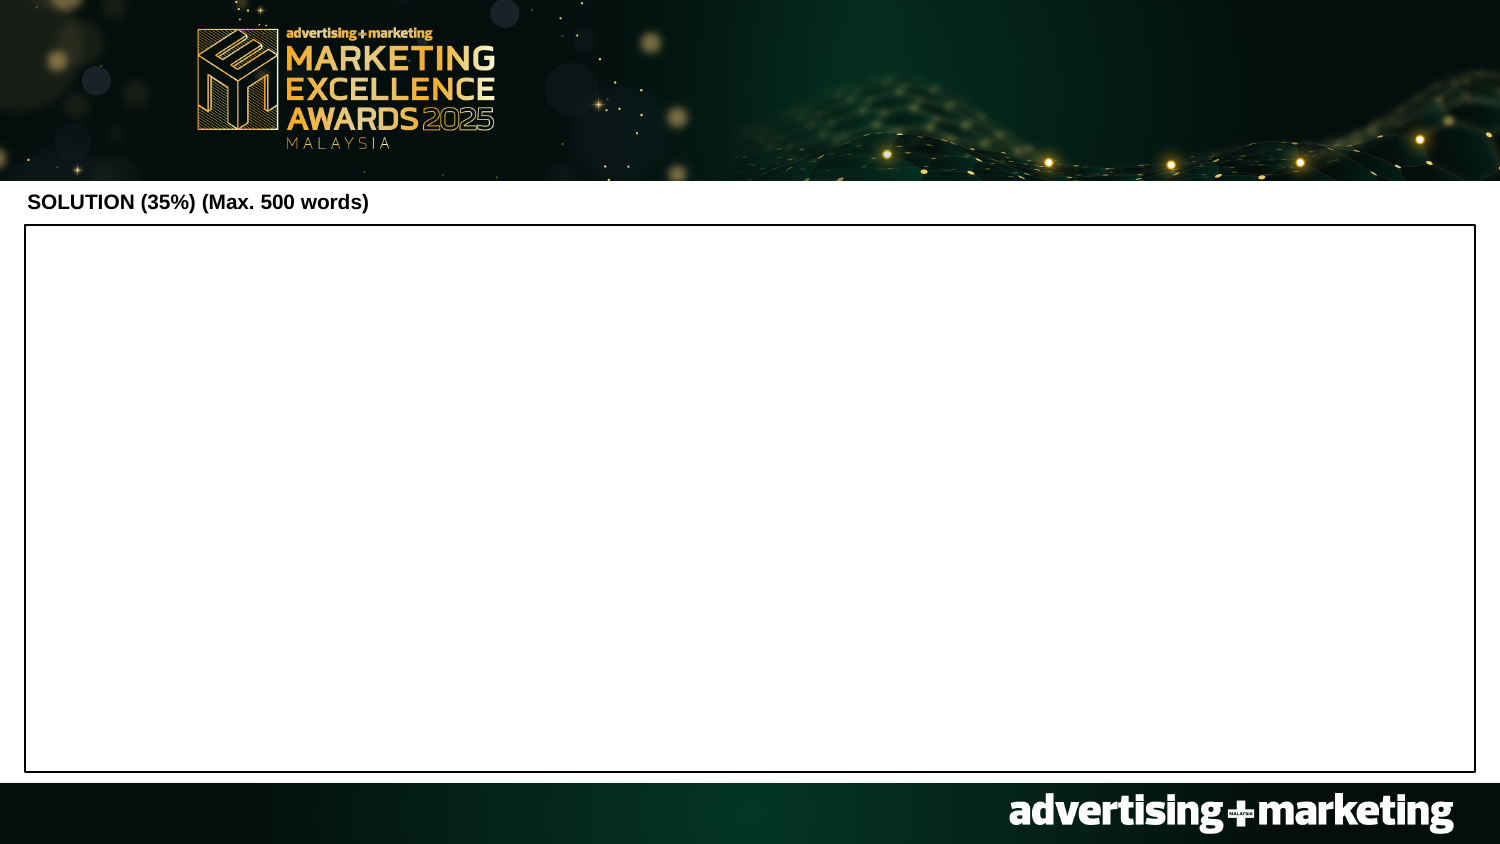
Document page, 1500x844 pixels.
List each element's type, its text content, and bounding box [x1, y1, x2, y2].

picture [0, 0, 1500, 844]
text_box SOLUTION (35%) (Max. 500 words) [12, 181, 400, 222]
text_box [23, 223, 1477, 774]
